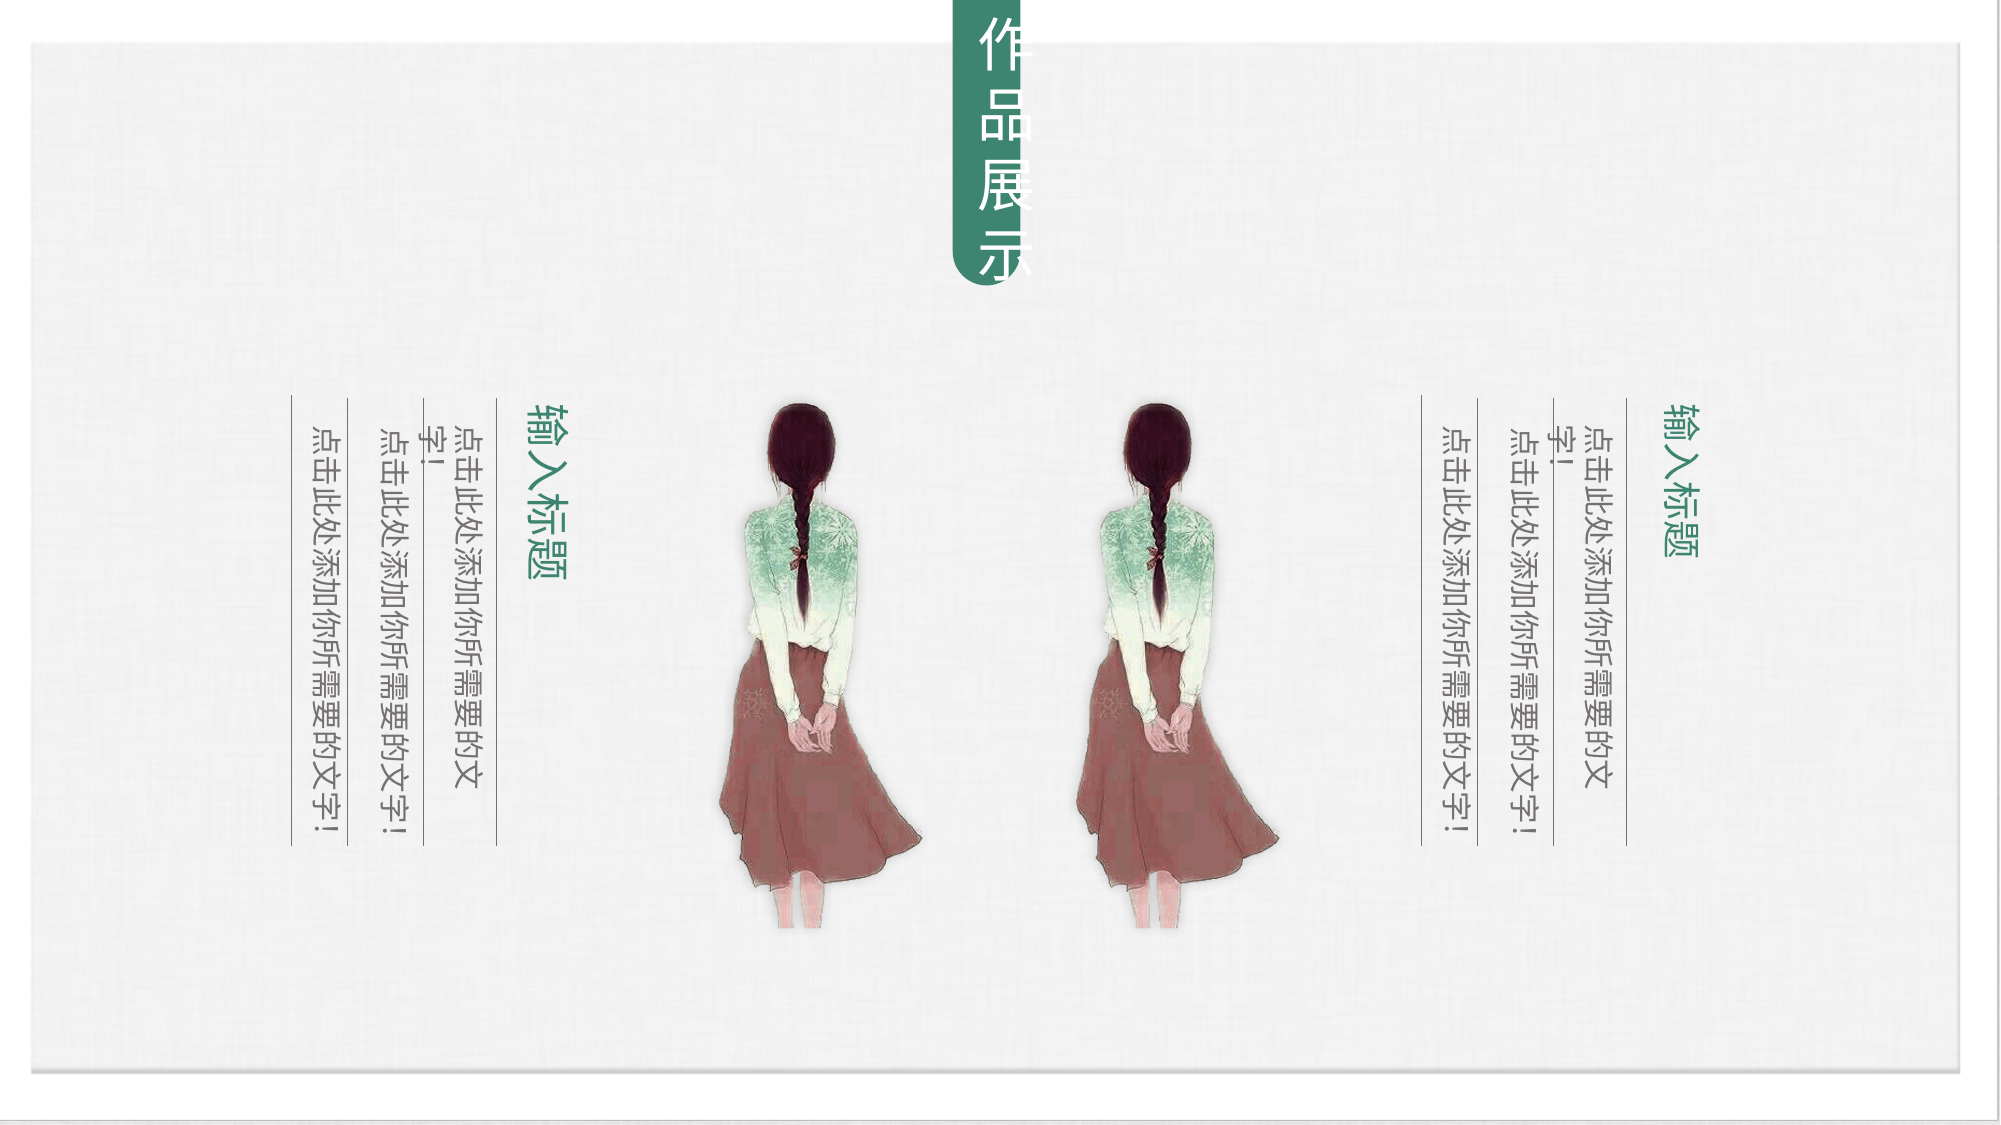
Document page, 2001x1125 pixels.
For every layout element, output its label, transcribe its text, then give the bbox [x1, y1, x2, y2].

text_box 点击此处添加你所需要的文字！ [354, 412, 422, 846]
picture [0, 0, 2001, 1125]
text_box 点击此处添加你所需要的文字！ [1478, 410, 1484, 846]
text_box 点击此处添加你所需要的文字！ [1557, 409, 1626, 830]
text_box 点击此处添加你所需要的文字！ [1416, 410, 1421, 846]
text_box 点击此处添加你所需要的文字！ [428, 409, 496, 830]
text_box 点击此处添加你所需要的文字！ [1483, 412, 1552, 859]
text_box 点击此处添加你所需要的文字！ [286, 410, 291, 846]
text_box 点击此处添加你所需要的文字！ [348, 410, 354, 846]
text_box 输入标题 [499, 389, 584, 809]
text_box 输入标题 [1635, 389, 1714, 809]
text_box 作 品展示 [951, 0, 1022, 287]
text_box 点击此处添加你所需要的文字！ [1422, 410, 1477, 846]
text_box 点击此处添加你所需要的文字！ [292, 410, 347, 846]
